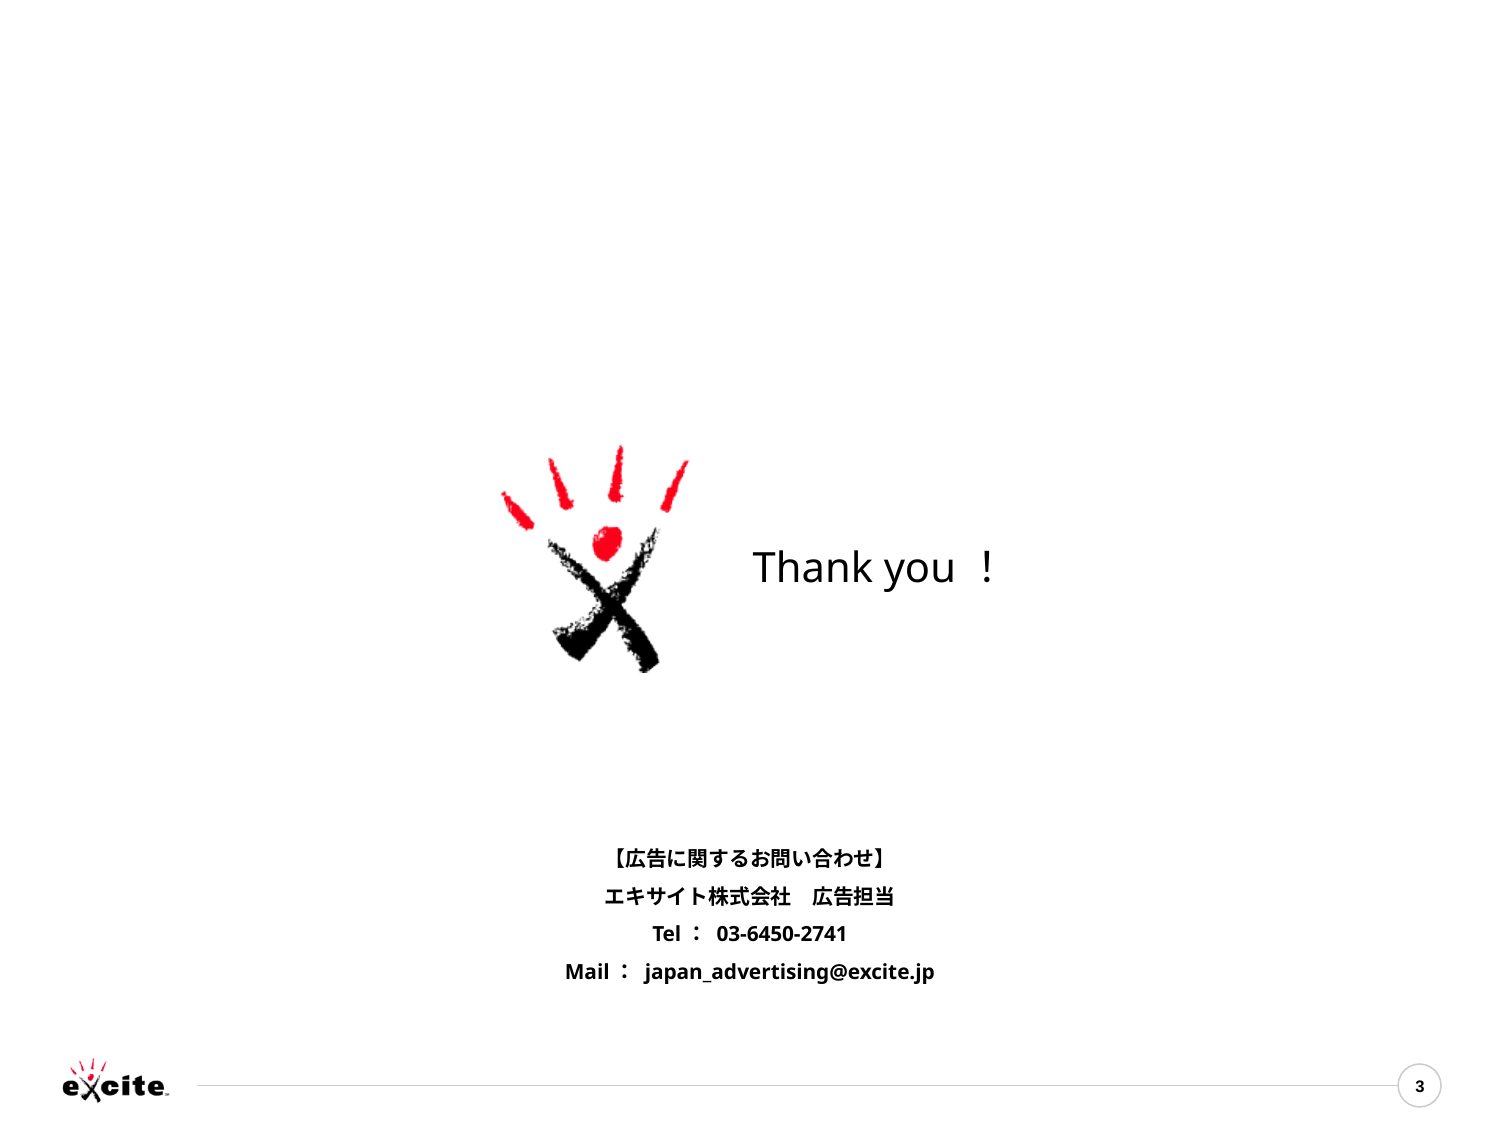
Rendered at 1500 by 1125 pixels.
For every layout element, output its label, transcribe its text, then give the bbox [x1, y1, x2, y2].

picture [501, 444, 690, 673]
text_box 【広告に関するお問い合わせ】 エキサイト株式会社 広告担当 Tel： 03-6450-2741 Mail： japan_advertising@excite.jp [58, 826, 1442, 991]
picture [48, 1049, 178, 1112]
text_box Thank you！ [737, 533, 1026, 599]
